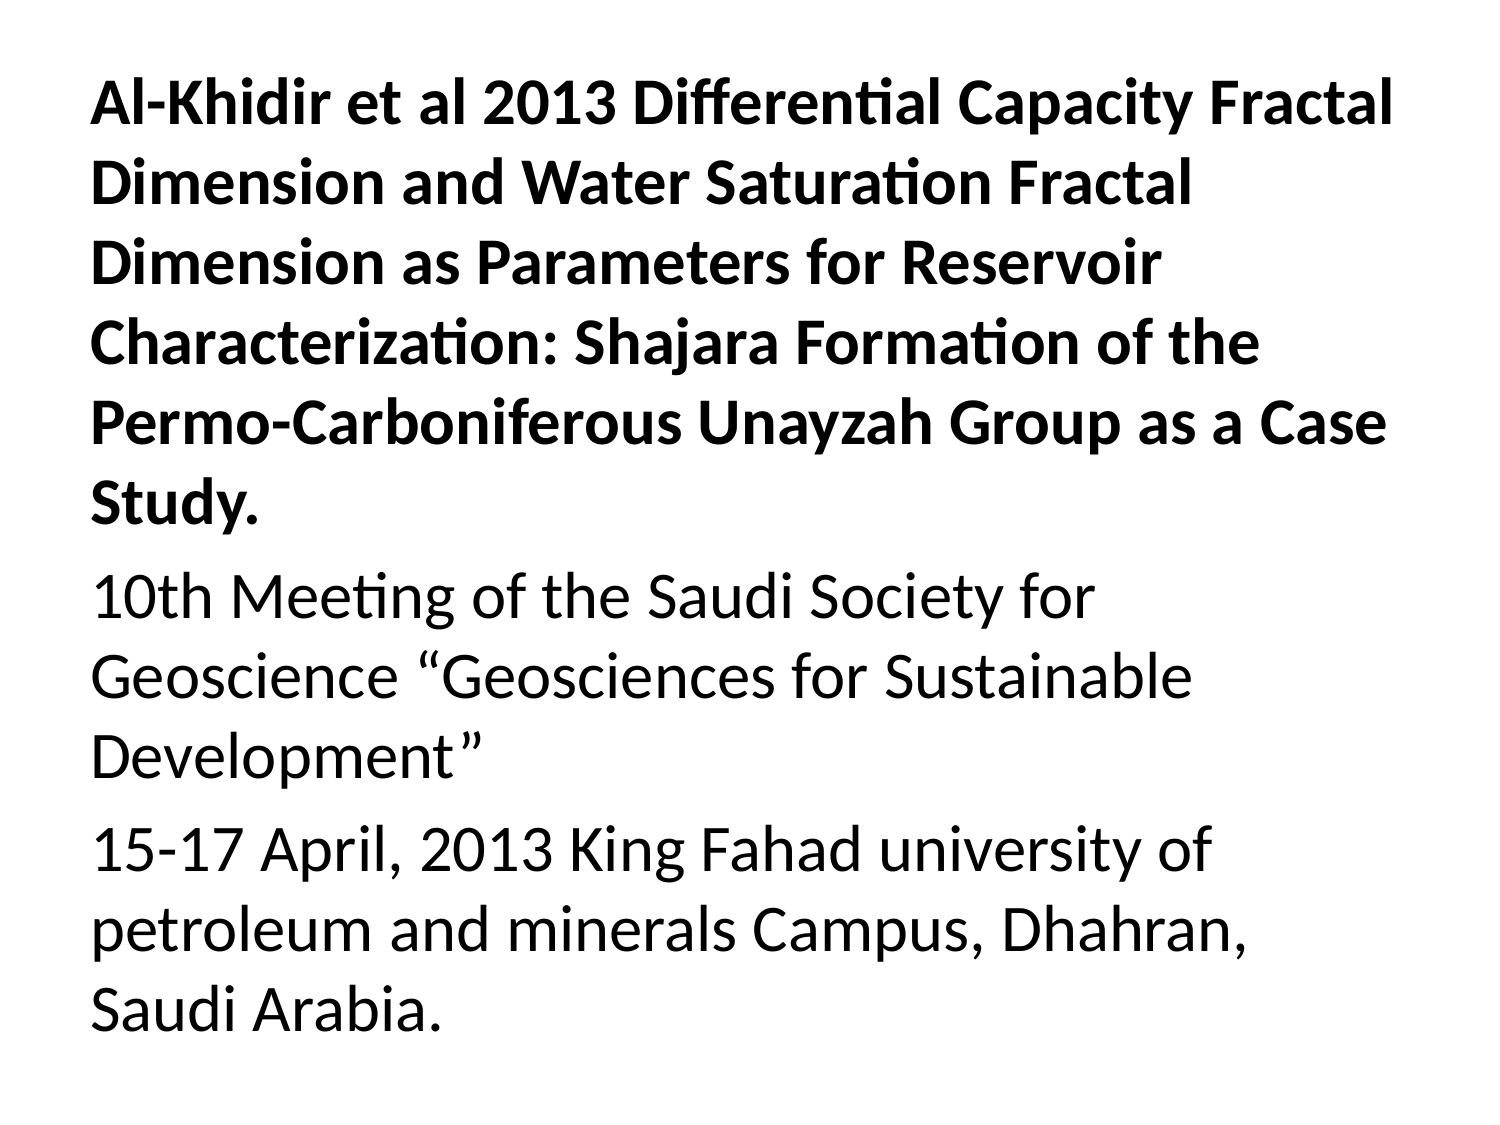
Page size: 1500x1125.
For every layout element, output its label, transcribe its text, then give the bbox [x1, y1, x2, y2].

list Al-Khidir et al 2013 Differential Capacity Fractal Dimension and Water Saturation Fractal Dimension as Parameters for Reservoir Characterization: Shajara Formation of the Permo-Carboniferous Unayzah Group as a Case Study. 10th Meeting of the Saudi Society for Geoscience “Geosciences for Sustainable Development” 15-17 April, 2013 King Fahad university of petroleum and minerals Campus, Dhahran, Saudi Arabia. [75, 50, 1425, 1125]
